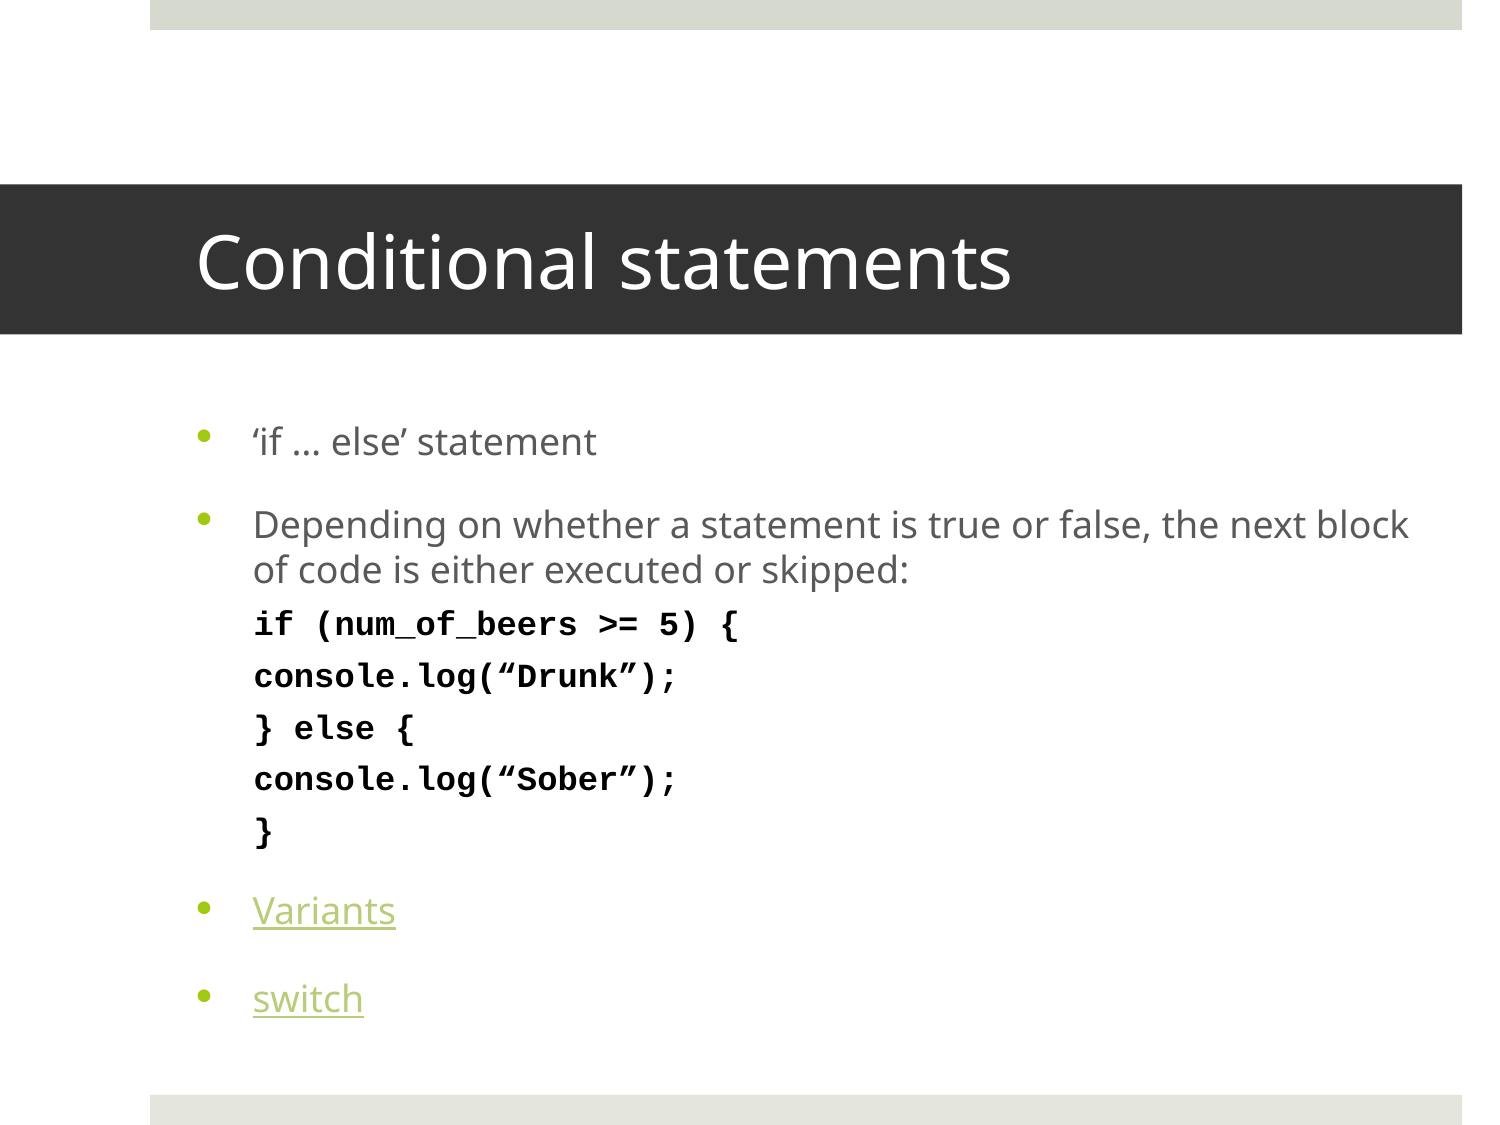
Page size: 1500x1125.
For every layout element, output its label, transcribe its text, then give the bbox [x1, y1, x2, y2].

title Conditional statements [0, 184, 1463, 335]
list ‘if … else’ statement Depending on whether a statement is true or false, the next block of code is either executed or skipped: if (num_of_beers >= 5) { console.log(“Drunk”); } else { console.log(“Sober”); } Variants switch [182, 410, 1432, 1034]
